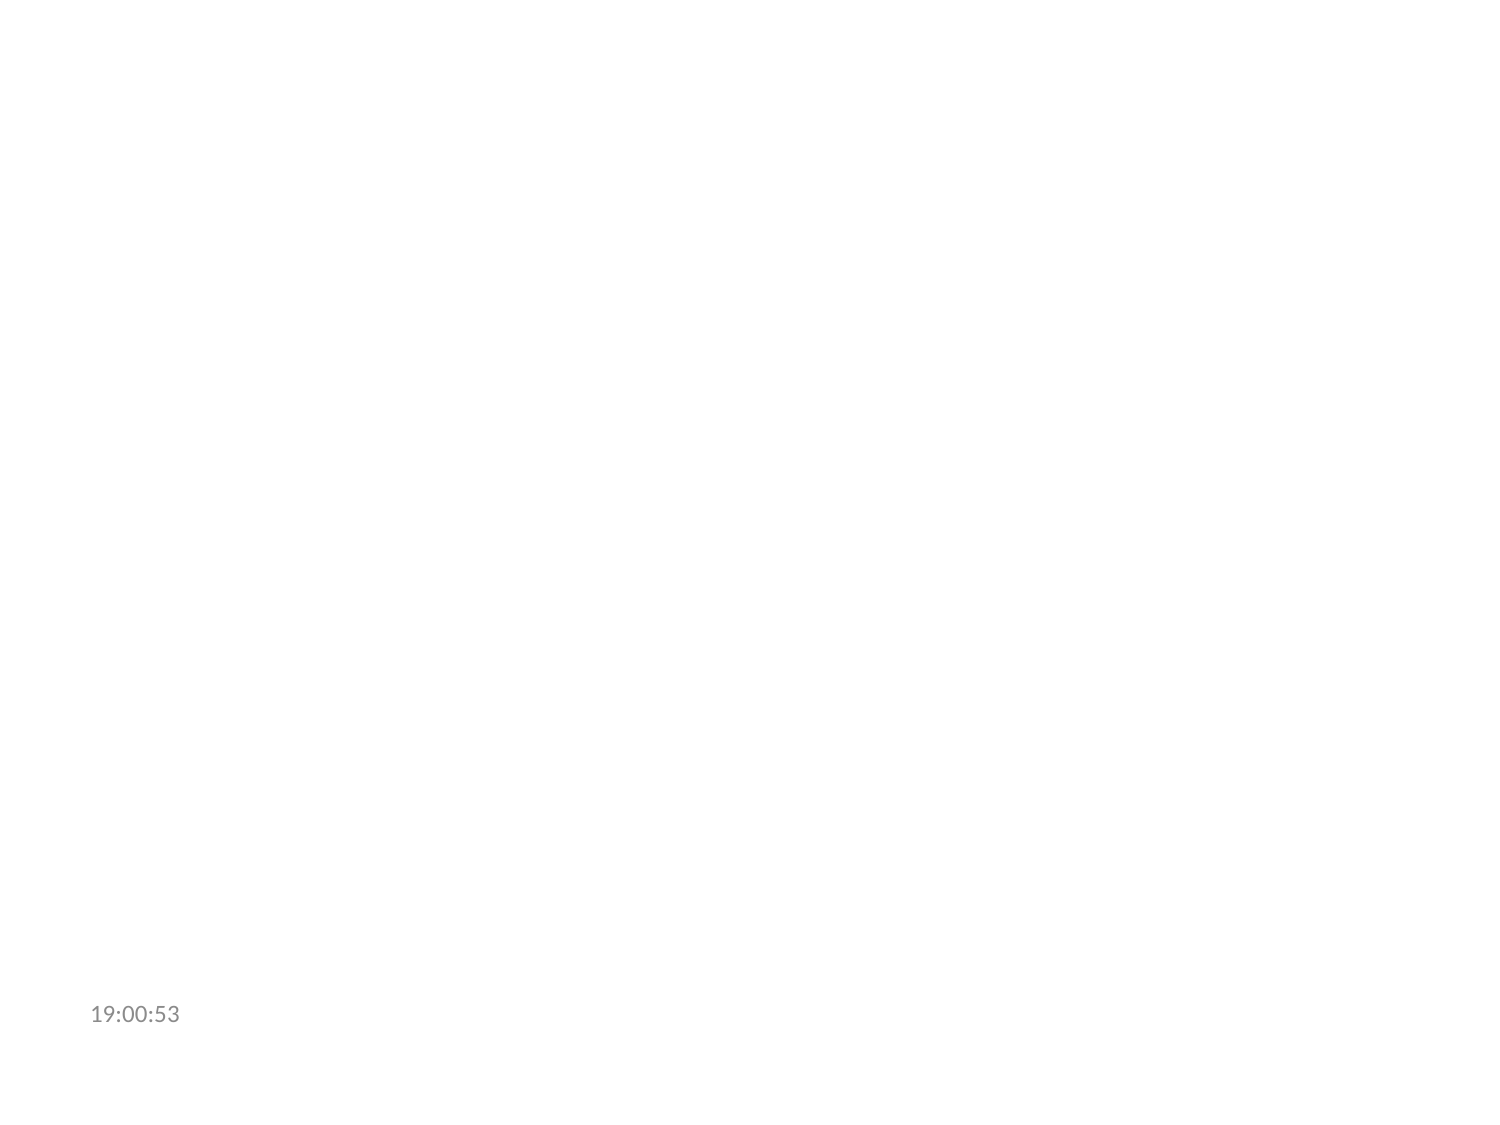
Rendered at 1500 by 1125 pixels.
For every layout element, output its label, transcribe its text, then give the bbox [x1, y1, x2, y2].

text_box 15:35:09 [75, 982, 425, 1043]
